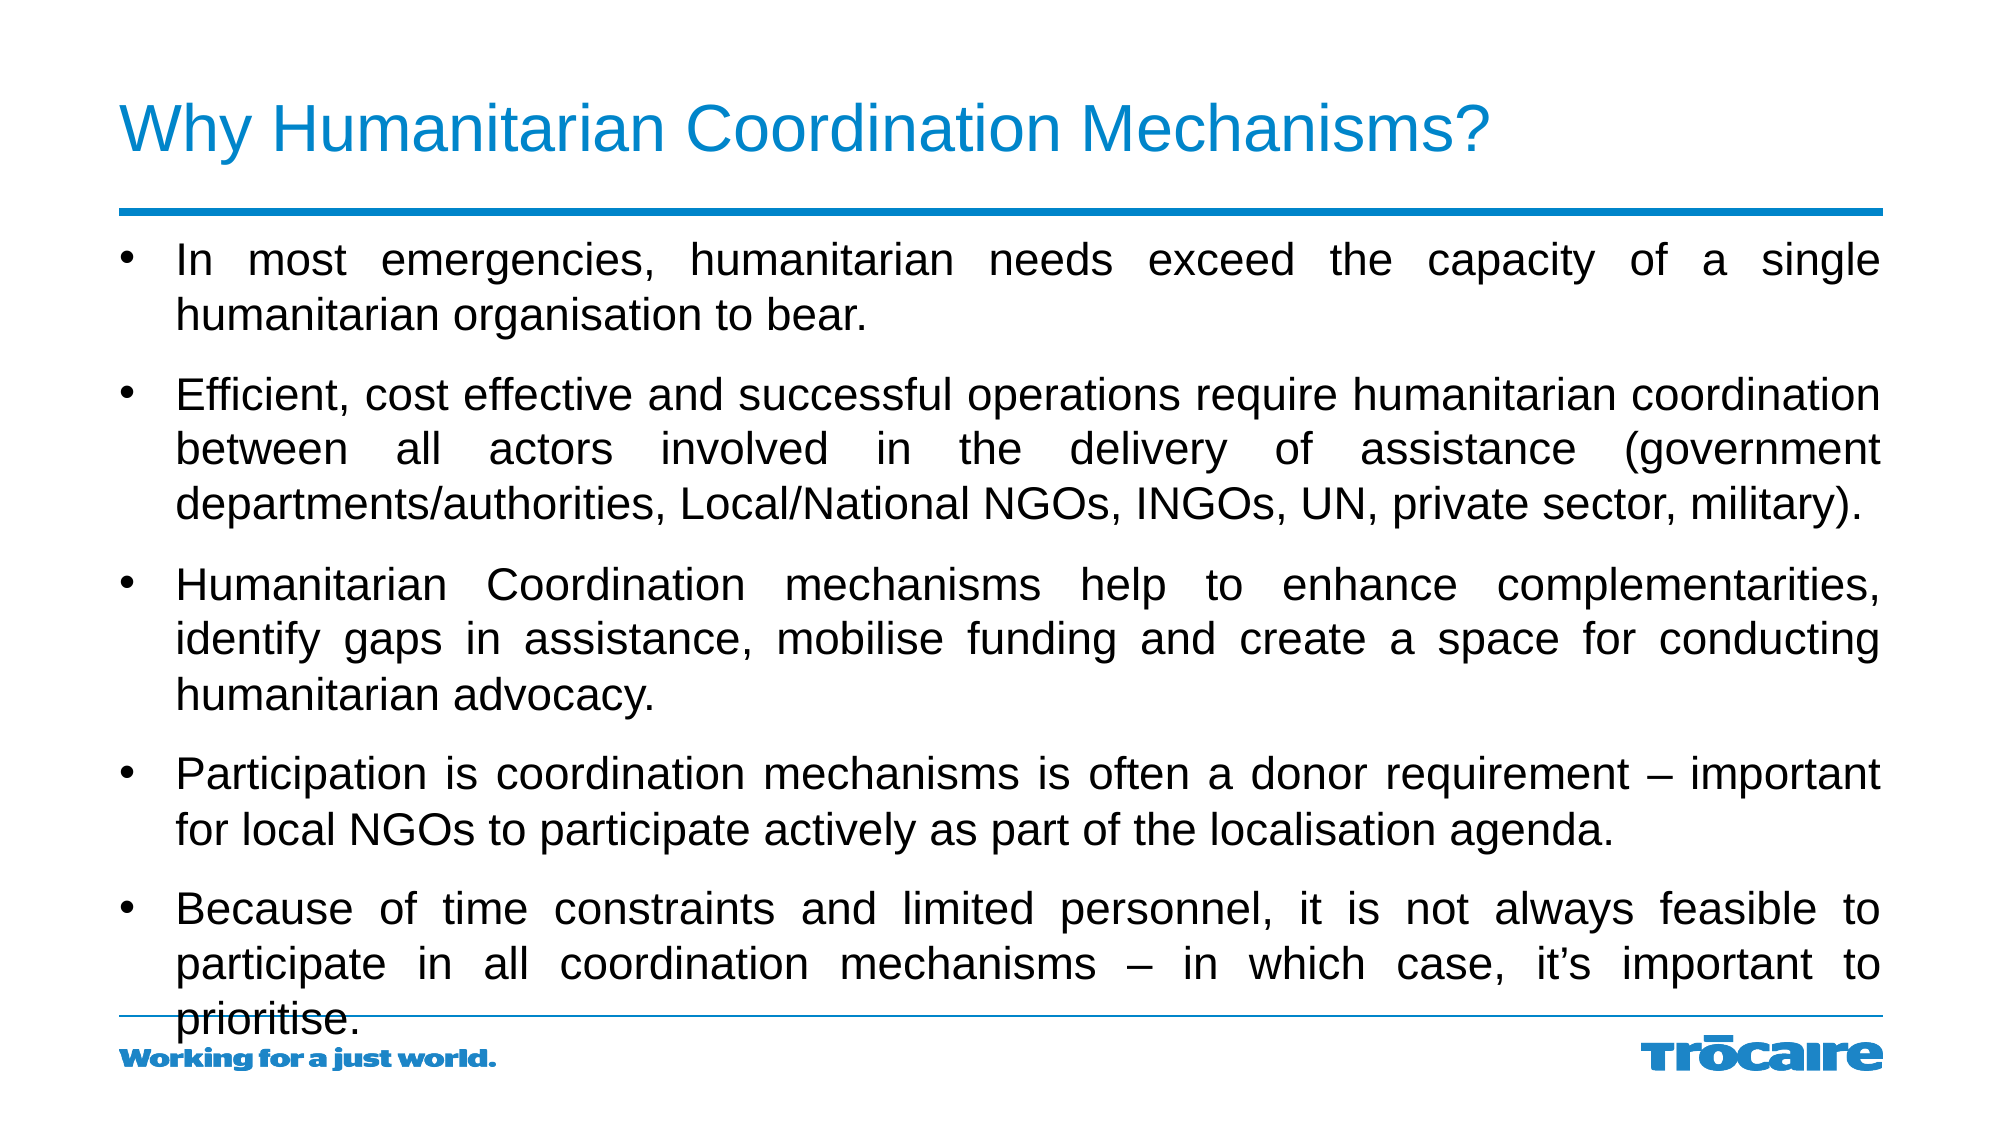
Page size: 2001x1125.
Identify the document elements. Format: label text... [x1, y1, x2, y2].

title Why Humanitarian Coordination Mechanisms? [119, 62, 1883, 196]
picture [1641, 1035, 1883, 1071]
picture [119, 1047, 496, 1071]
list In most emergencies, humanitarian needs exceed the capacity of a single humanitarian organisation to bear. Efficient, cost effective and successful operations require humanitarian coordination between all actors involved in the delivery of assistance (government departments/authorities, Local/National NGOs, INGOs, UN, private sector, military). Humanitarian Coordination mechanisms help to enhance complementarities, identify gaps in assistance, mobilise funding and create a space for conducting humanitarian advocacy. Participation is coordination mechanisms is often a donor requirement – important for local NGOs to participate actively as part of the localisation agenda. Because of time constraints and limited personnel, it is not always feasible to participate in all coordination mechanisms – in which case, it’s important to prioritise. [119, 229, 1883, 911]
